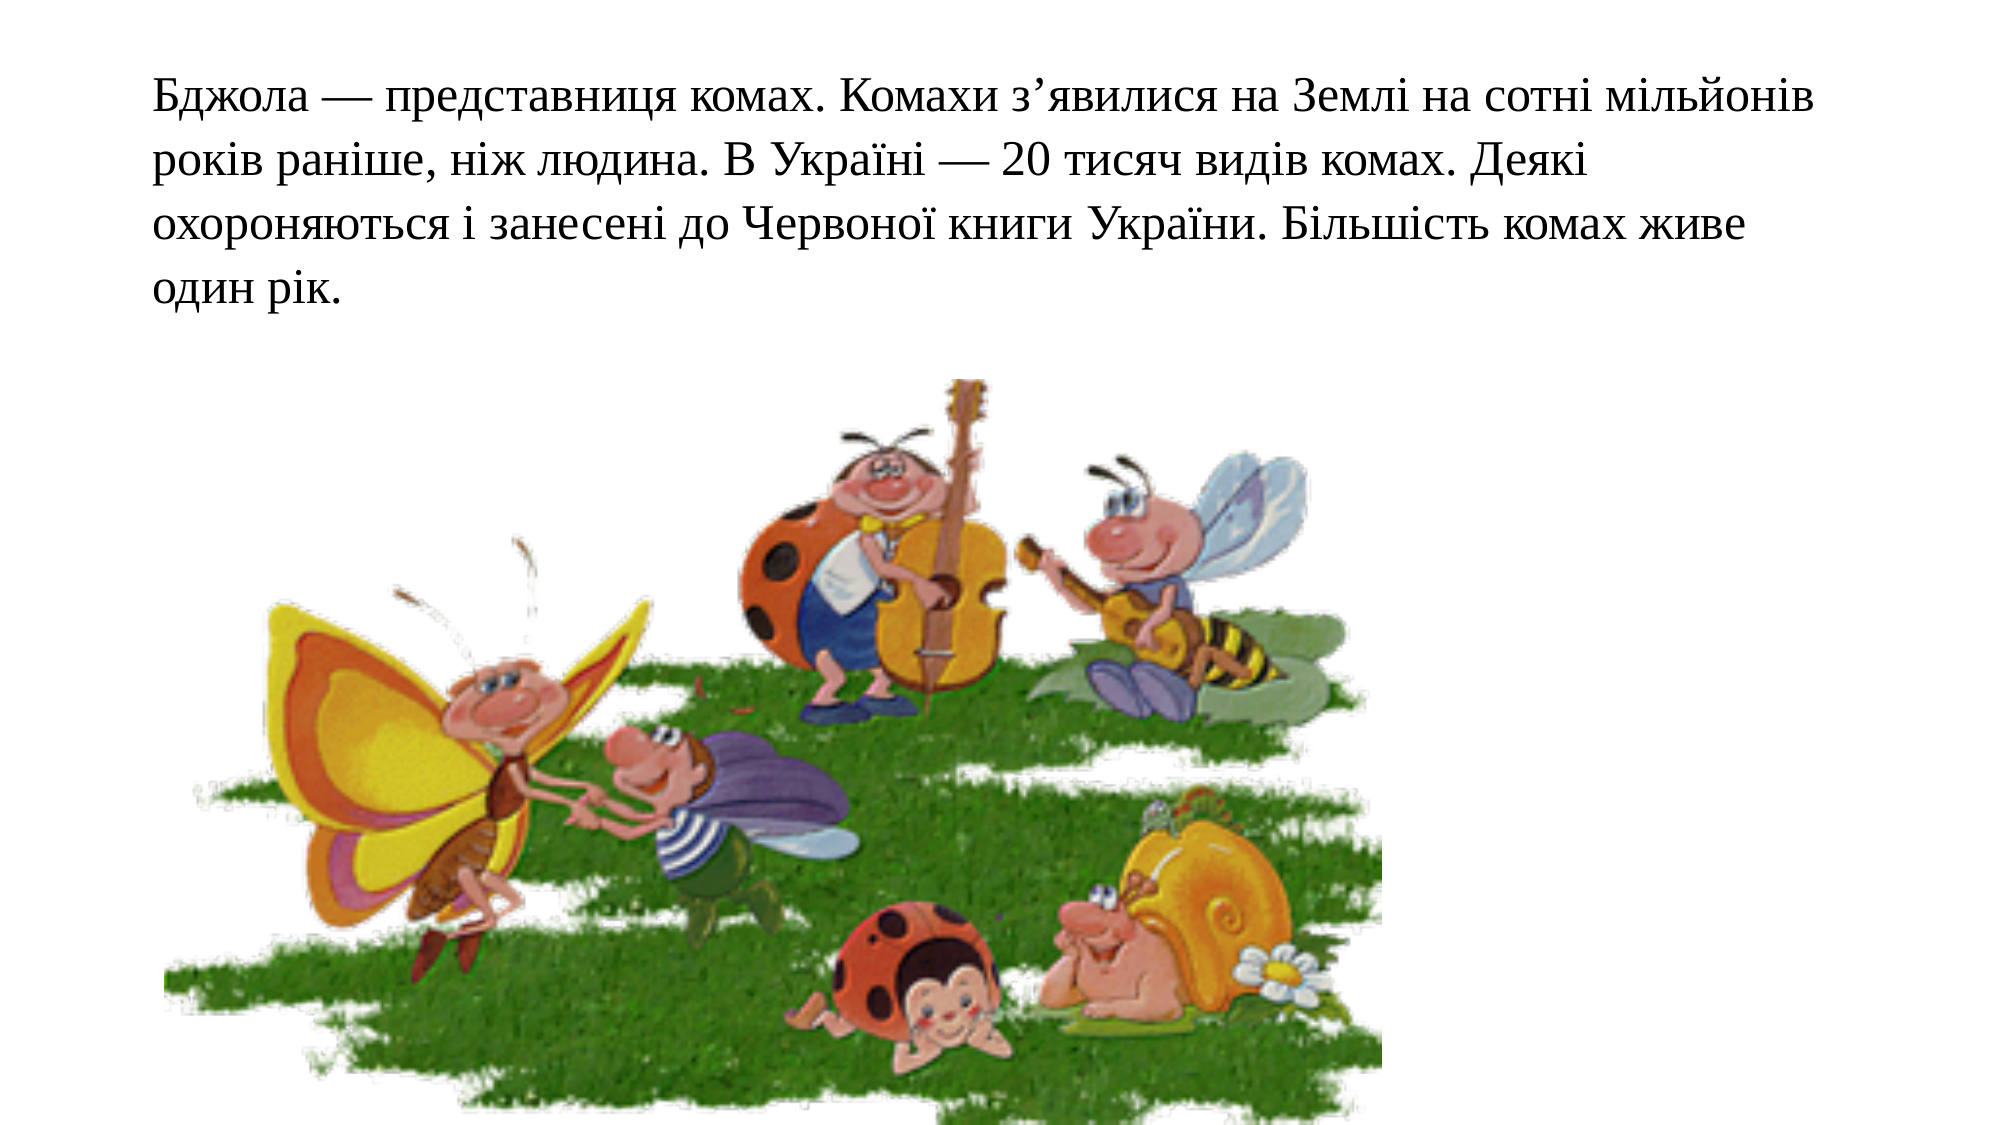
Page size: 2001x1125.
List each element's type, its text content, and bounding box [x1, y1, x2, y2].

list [164, 379, 1382, 1125]
title Бджола — представниця комах. Комахи з’явилися на Землі на сотні мільйонів років раніше, ніж людина. В Україні — 20 тисяч видів комах. Деякі охороняються і занесені до Червоної книги України. Більшість комах живе один рік. [137, 59, 1863, 361]
